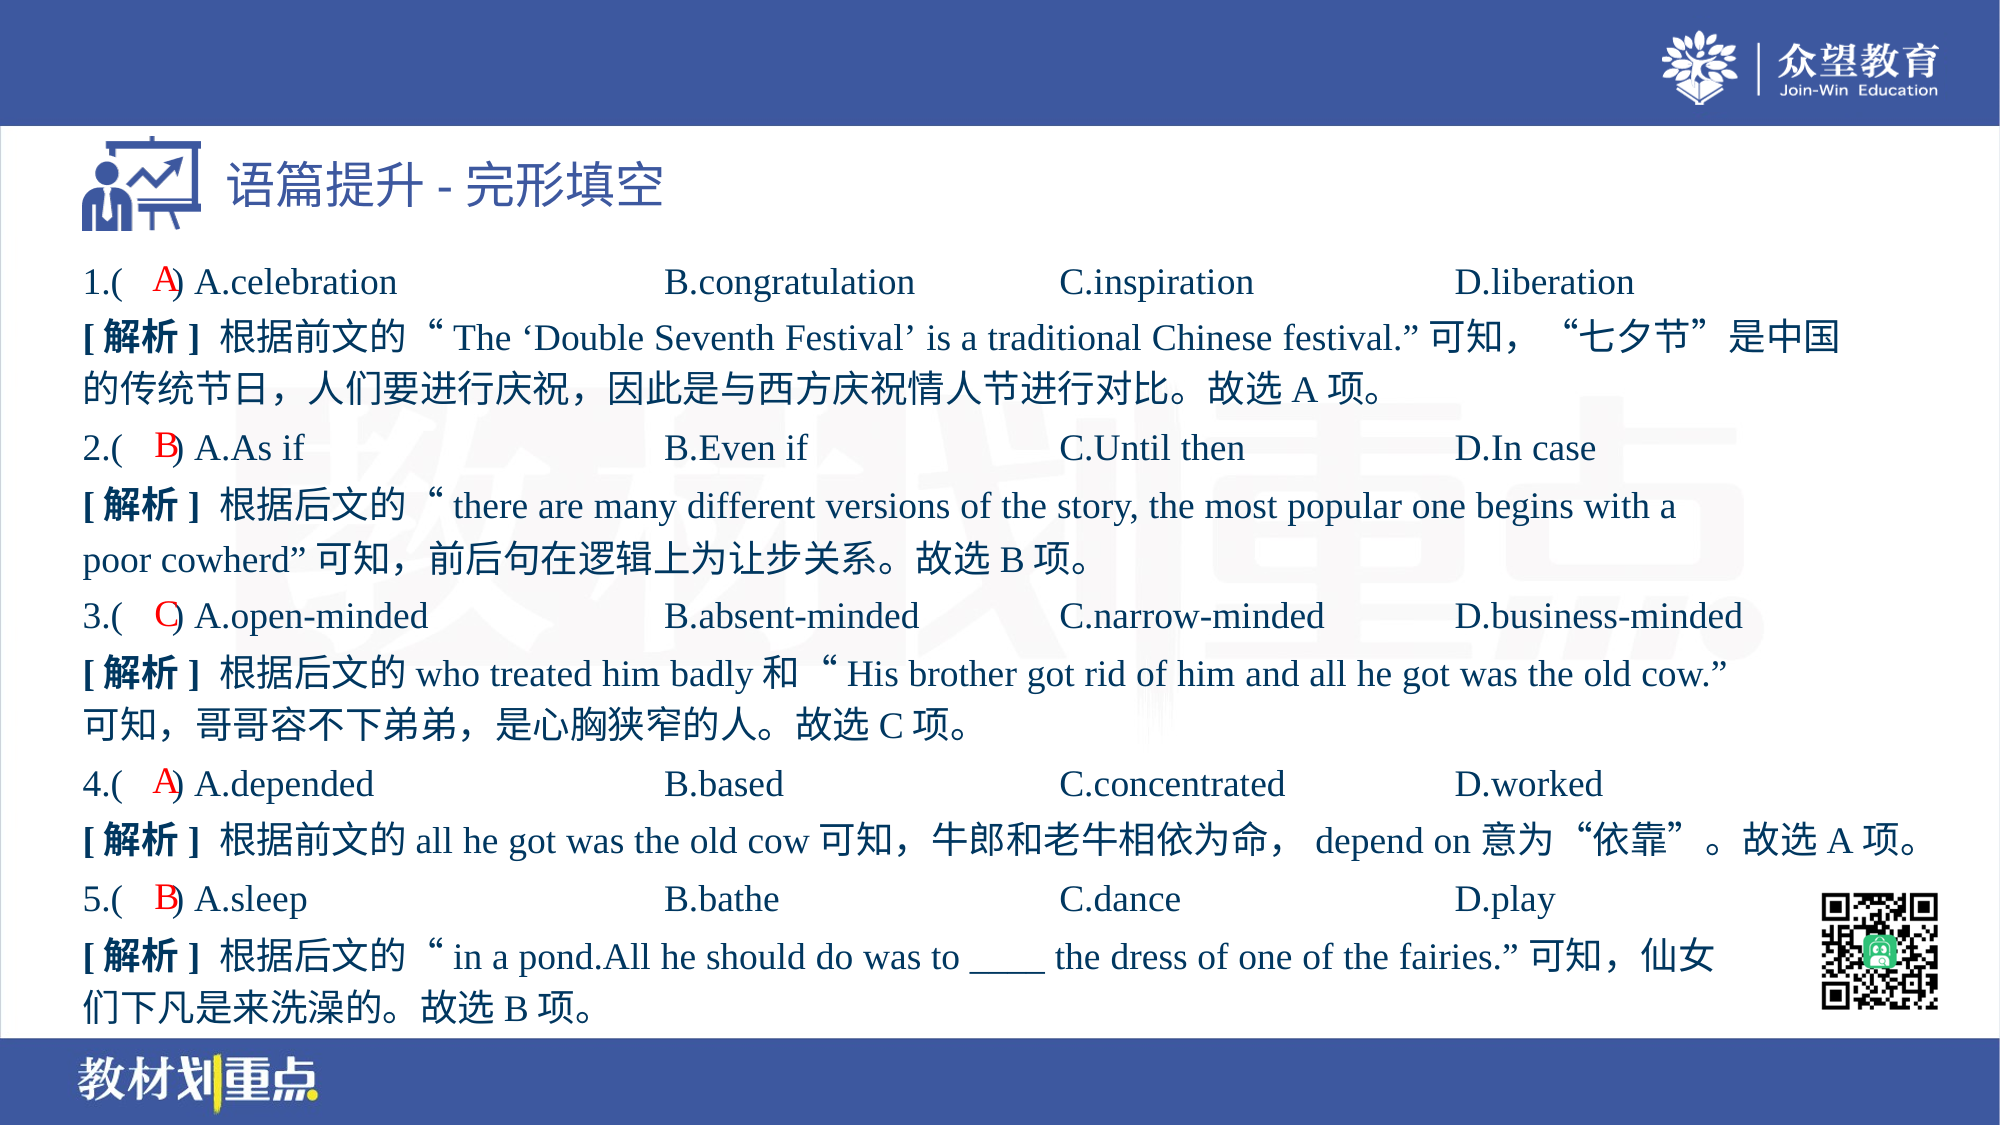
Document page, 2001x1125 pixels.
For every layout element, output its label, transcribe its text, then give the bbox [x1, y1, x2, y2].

text_box [解析] 根据后文的who treated him badly和“His brother got rid of him and all he got was the old cow.” 可知，哥哥容不下弟弟，是心胸狭窄的人。故选C项。 [82, 637, 1817, 743]
text_box [解析] 根据后文的“there are many different versions of the story, the most popular one begins with a poor cowherd”可知，前后句在逻辑上为让步关系。故选B项。 [82, 469, 1817, 576]
text_box 3.( ) A.open-minded B.absent-minded C.narrow-minded D.business-minded [82, 582, 1817, 632]
text_box 4.( ) A.depended B.based C.concentrated D.worked [82, 749, 1817, 800]
picture [0, 0, 2000, 1125]
text_box A [138, 748, 193, 798]
text_box 5.( ) A.sleep B.bathe C.dance D.play [82, 865, 1817, 915]
text_box B [140, 413, 193, 462]
text_box 1.( ) A.celebration B.congratulation C.inspiration D.liberation [82, 247, 1817, 298]
text_box [解析] 根据前文的all he got was the old cow可知，牛郎和老牛相依为命，depend on意为“依靠”。故选A项。 [82, 807, 1817, 858]
text_box [解析] 根据后文的“in a pond.All he should do was to ____ the dress of one of the fairies.”可知，仙女 们下凡是来洗澡的。故选B项。 [82, 920, 1817, 1026]
text_box [解析] 根据前文的“The ‘Double Seventh Festival’ is a traditional Chinese festival.”可知，“七夕节”是中国 的传统节日，人们要进行庆祝，因此是与西方庆祝情人节进行对比。故选A项。 [82, 301, 1817, 407]
text_box C [140, 581, 193, 631]
text_box B [140, 864, 193, 914]
text_box 2.( ) A.As if B.Even if C.Until then D.In case [82, 413, 1817, 464]
text_box A [138, 246, 193, 296]
